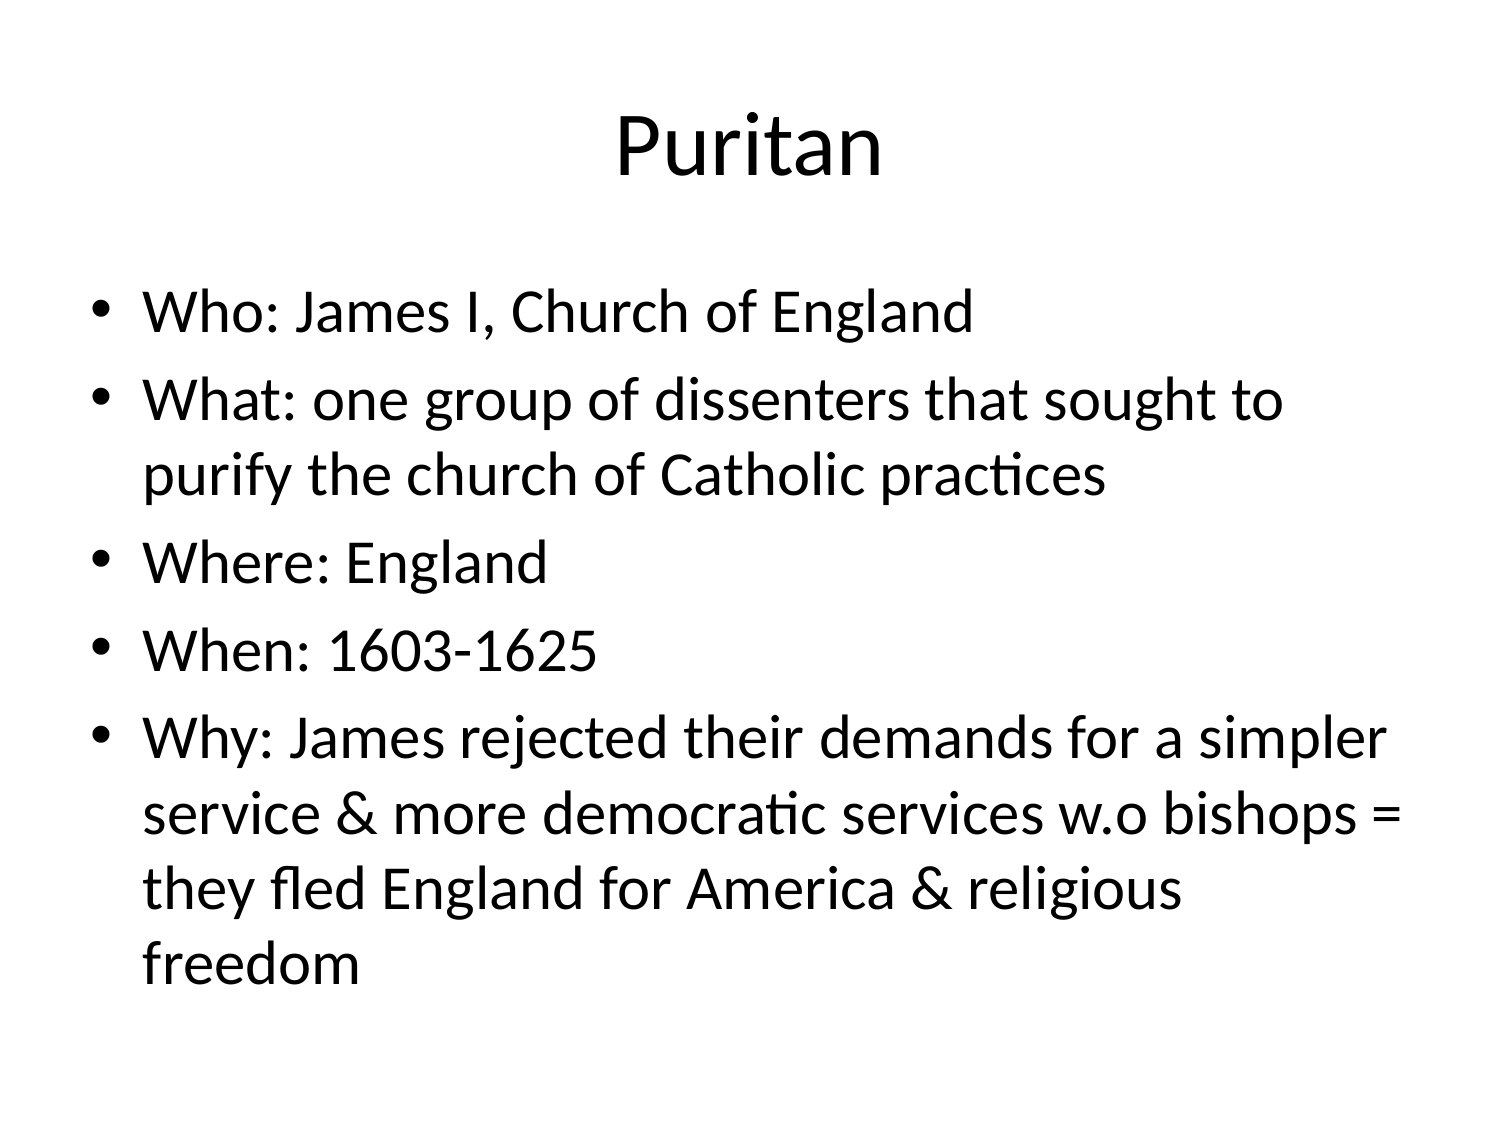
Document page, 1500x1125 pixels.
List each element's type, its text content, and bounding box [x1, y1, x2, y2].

title Puritan [75, 45, 1425, 233]
list Who: James I, Church of England What: one group of dissenters that sought to purify the church of Catholic practices Where: England When: 1603-1625 Why: James rejected their demands for a simpler service & more democratic services w.o bishops = they fled England for America & religious freedom [75, 262, 1425, 1005]
